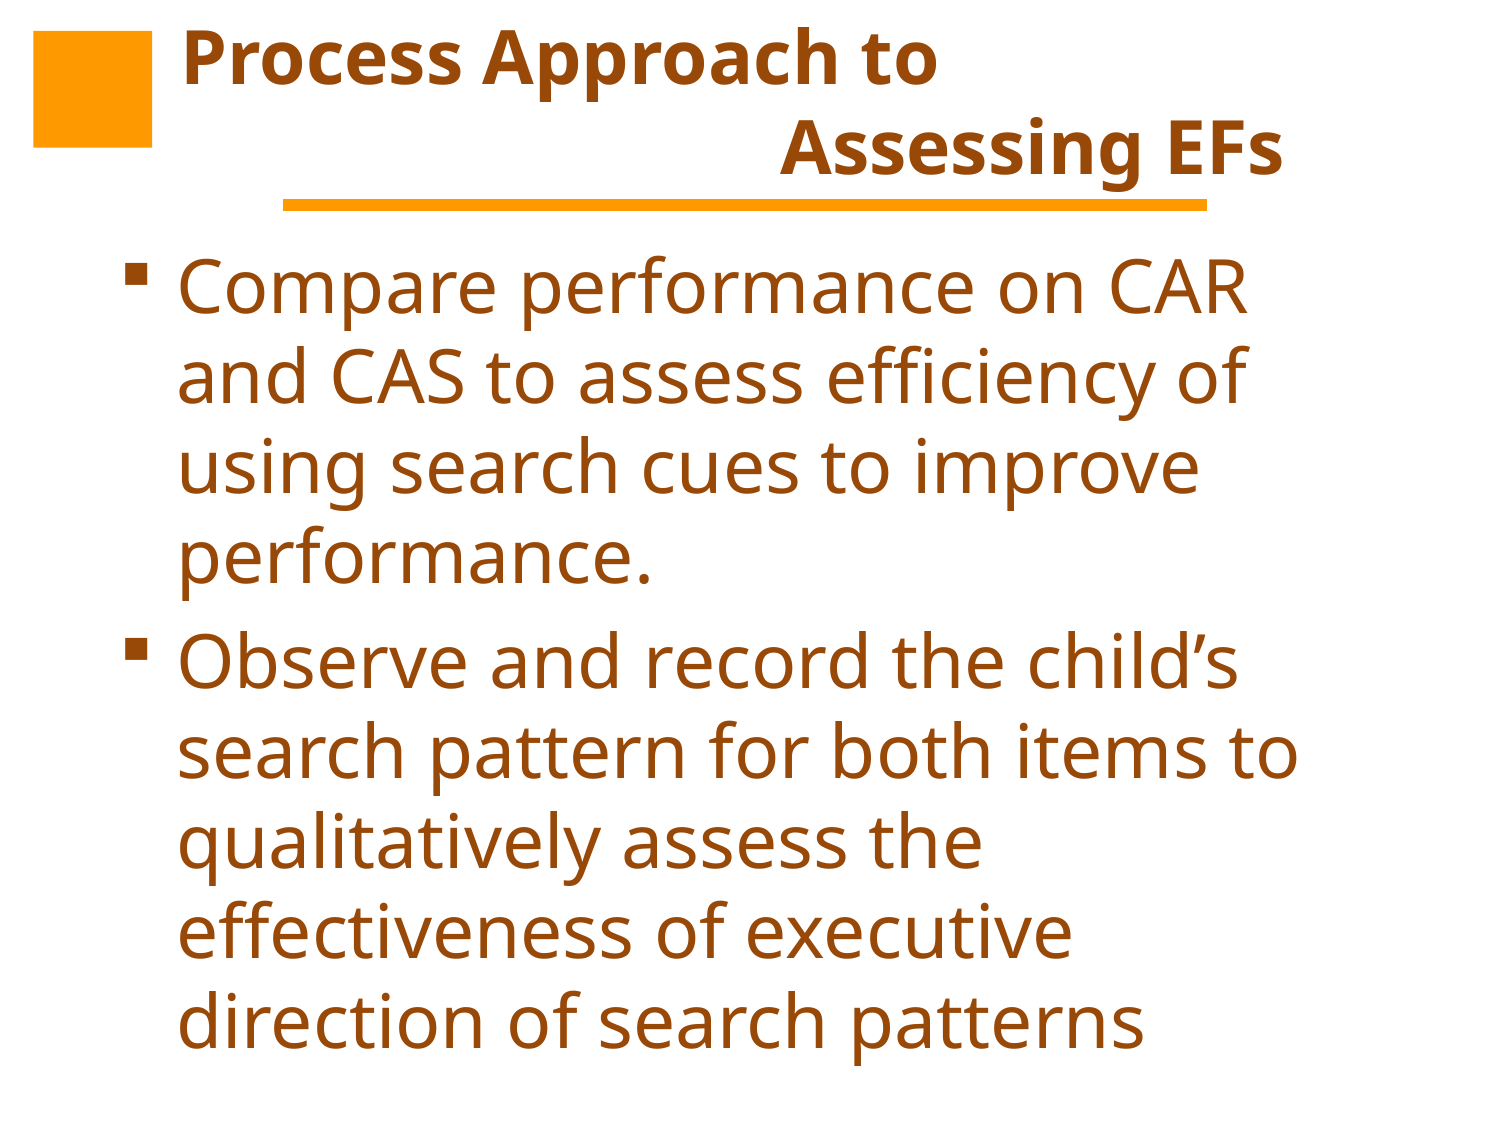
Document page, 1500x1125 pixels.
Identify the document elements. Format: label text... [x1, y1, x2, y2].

text_box [31, 29, 154, 150]
title Process Approach to Assessing EFs [165, 72, 1391, 198]
list Compare performance on CAR and CAS to assess efficiency of using search cues to improve performance. Observe and record the child’s search pattern for both items to qualitatively assess the effectiveness of executive direction of search patterns [104, 230, 1408, 1065]
